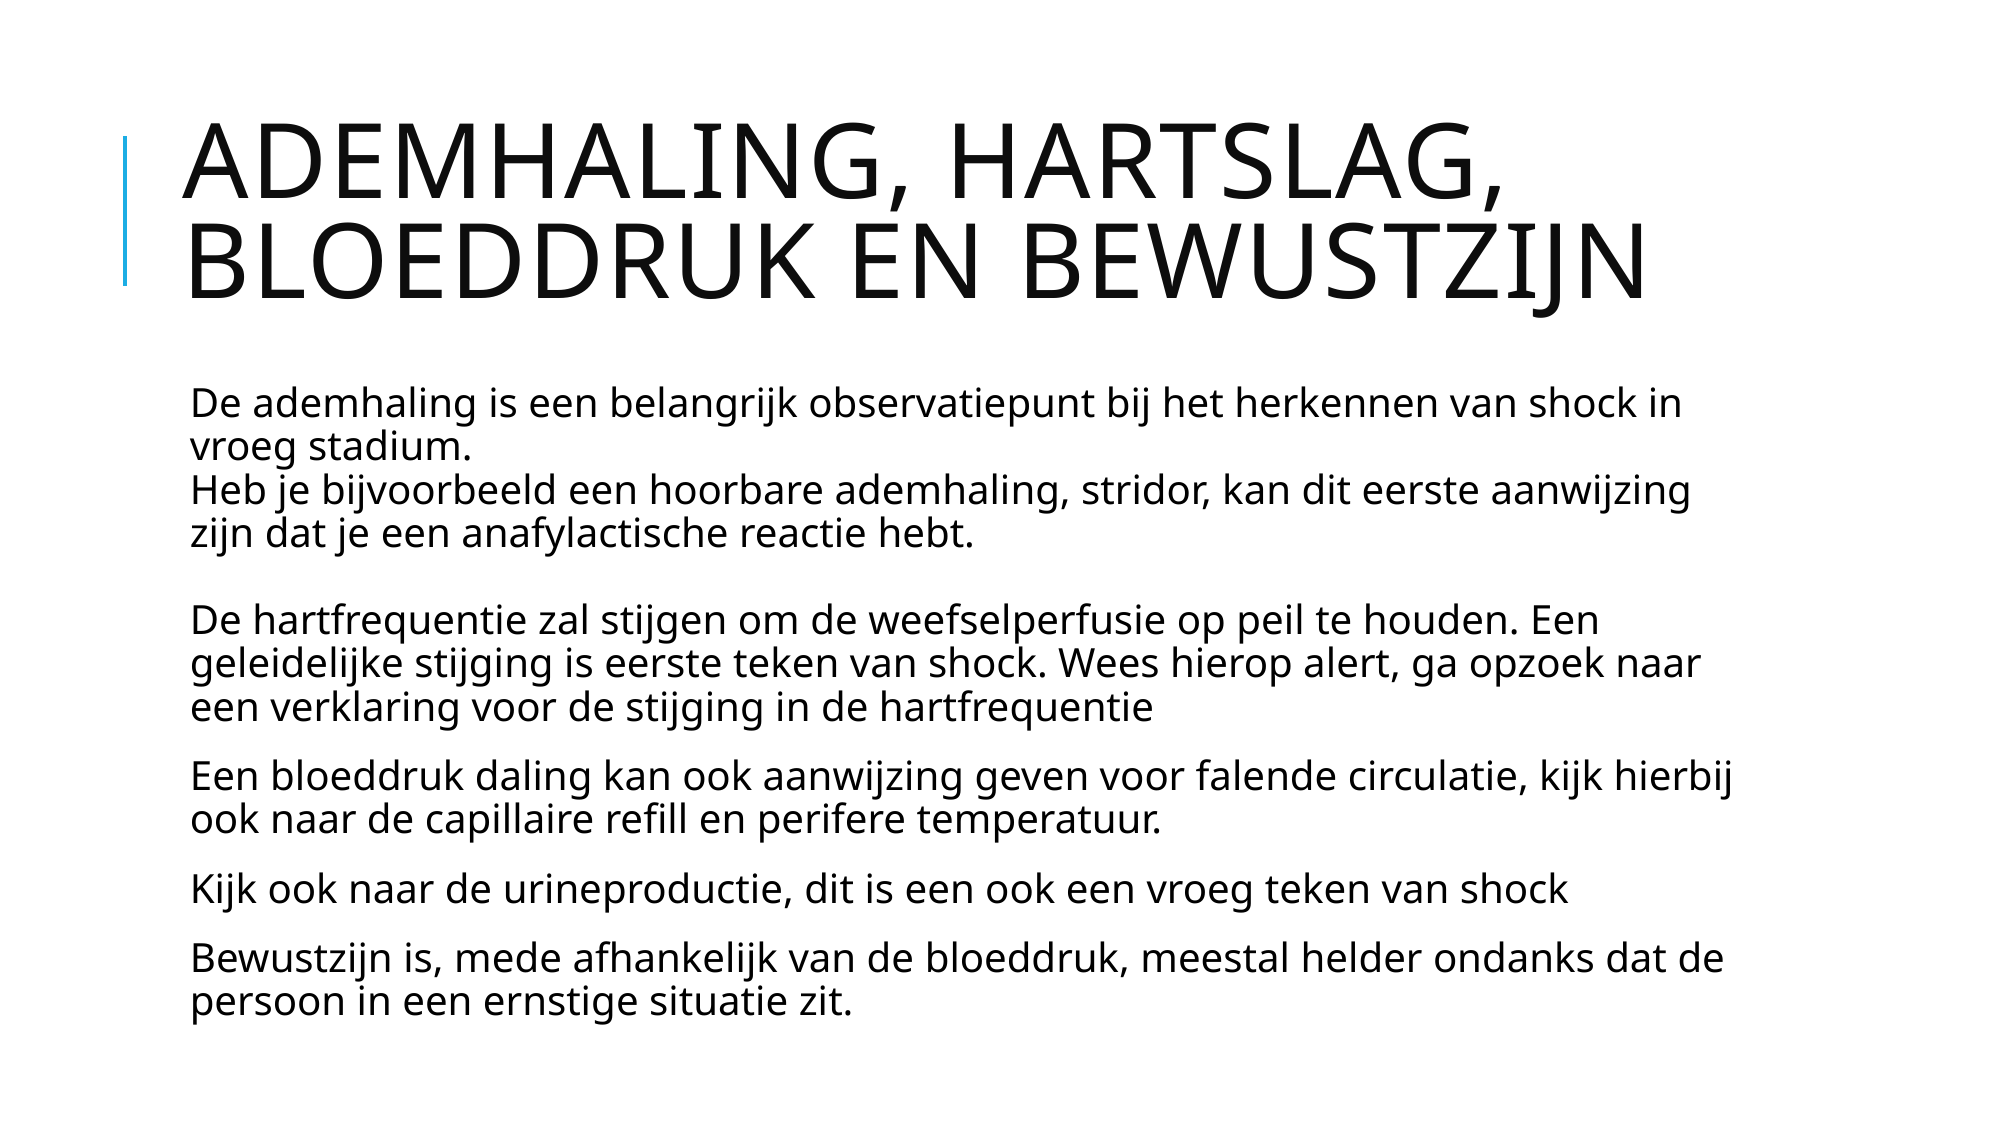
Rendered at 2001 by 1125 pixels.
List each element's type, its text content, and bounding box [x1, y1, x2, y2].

title Ademhaling, hartslag, bloeddruk en bewustzijn [168, 96, 1763, 342]
list De ademhaling is een belangrijk observatiepunt bij het herkennen van shock in vroeg stadium. Heb je bijvoorbeeld een hoorbare ademhaling, stridor, kan dit eerste aanwijzing zijn dat je een anafylactische reactie hebt. De hartfrequentie zal stijgen om de weefselperfusie op peil te houden. Een geleidelijke stijging is eerste teken van shock. Wees hierop alert, ga opzoek naar een verklaring voor de stijging in de hartfrequentie Een bloeddruk daling kan ook aanwijzing geven voor falende circulatie, kijk hierbij ook naar de capillaire refill en perifere temperatuur. Kijk ook naar de urineproductie, dit is een ook een vroeg teken van shock Bewustzijn is, mede afhankelijk van de bloeddruk, meestal helder ondanks dat de persoon in een ernstige situatie zit. [168, 375, 1763, 1035]
